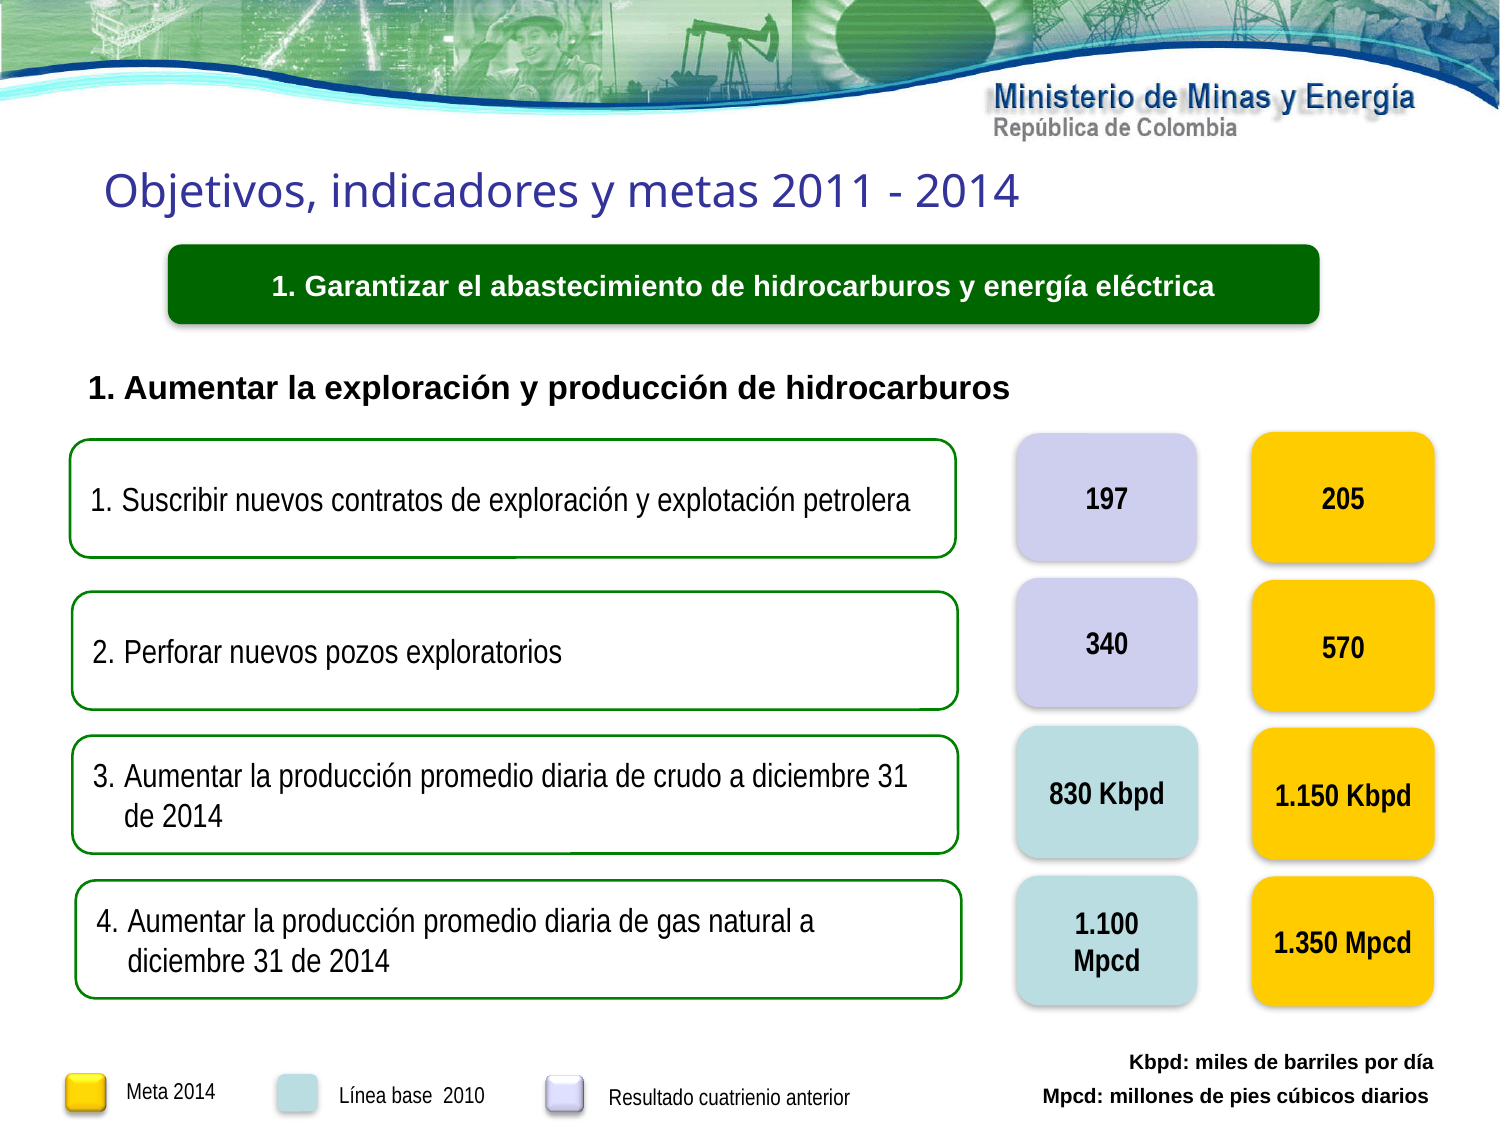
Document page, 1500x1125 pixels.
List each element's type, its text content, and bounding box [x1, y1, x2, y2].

text_box 1.100 Mpcd [1016, 875, 1198, 1006]
text_box Perforar nuevos pozos exploratorios [72, 591, 958, 710]
text_box 1. Aumentar la exploración y producción de hidrocarburos [73, 359, 1405, 414]
text_box 1.350 Mpcd [1252, 876, 1435, 1007]
text_box Suscribir nuevos contratos de exploración y explotación petrolera [69, 439, 956, 558]
text_box 197 [1017, 433, 1197, 562]
text_box Aumentar la producción promedio diaria de gas natural a diciembre 31 de 2014 [75, 880, 962, 999]
text_box 1. Garantizar el abastecimiento de hidrocarburos y energía eléctrica [167, 244, 1320, 325]
text_box 1.150 Kbpd [1252, 727, 1435, 860]
text_box Objetivos, indicadores y metas 2011 - 2014 [88, 144, 1446, 225]
text_box Kbpd: miles de barriles por día [1114, 1041, 1449, 1081]
text_box 340 [1016, 577, 1198, 708]
text_box Aumentar la producción promedio diaria de crudo a diciembre 31 de 2014 [72, 735, 959, 854]
text_box 830 Kbpd [1016, 725, 1199, 859]
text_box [277, 1073, 501, 1117]
text_box Mpcd: millones de pies cúbicos diarios [1027, 1075, 1444, 1115]
text_box Resultado cuatrienio anterior [597, 1075, 866, 1118]
picture [0, 0, 1500, 1125]
text_box Meta 2014 [116, 1069, 231, 1112]
text_box 205 [1251, 431, 1435, 563]
text_box 570 [1252, 579, 1435, 712]
